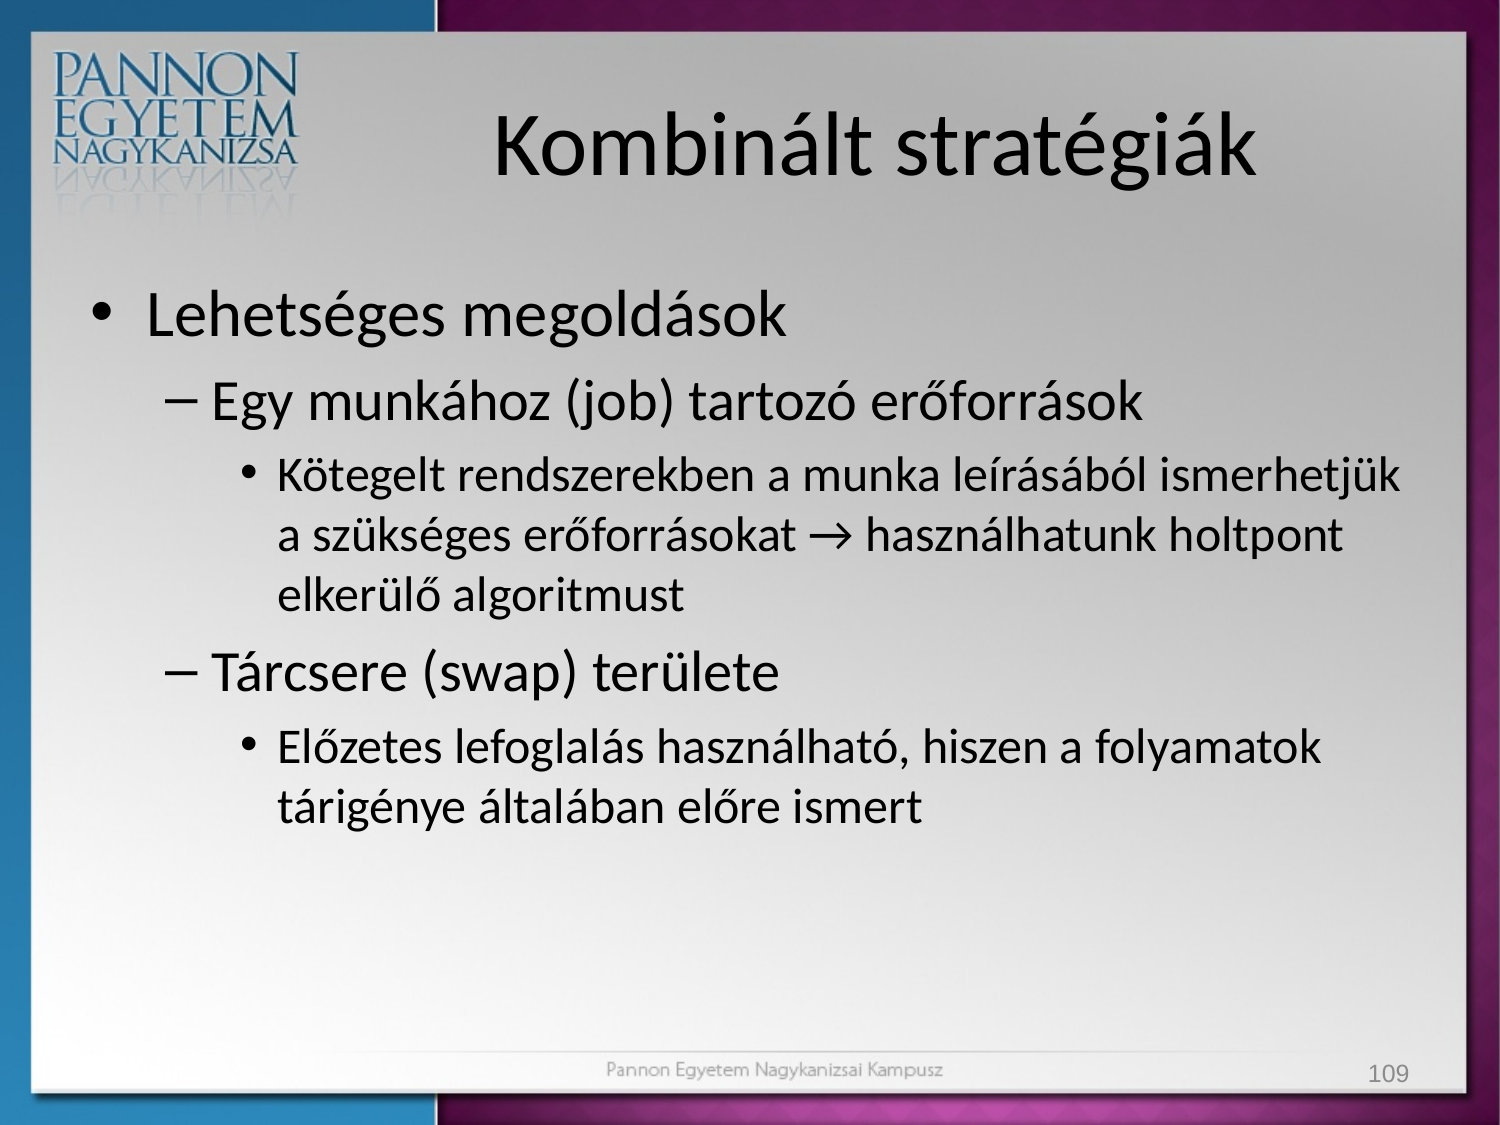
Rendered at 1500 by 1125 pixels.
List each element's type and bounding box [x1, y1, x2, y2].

slide_number [1074, 1042, 1425, 1103]
picture [0, 0, 1500, 1125]
title [328, 45, 1425, 233]
list [75, 262, 1425, 1038]
